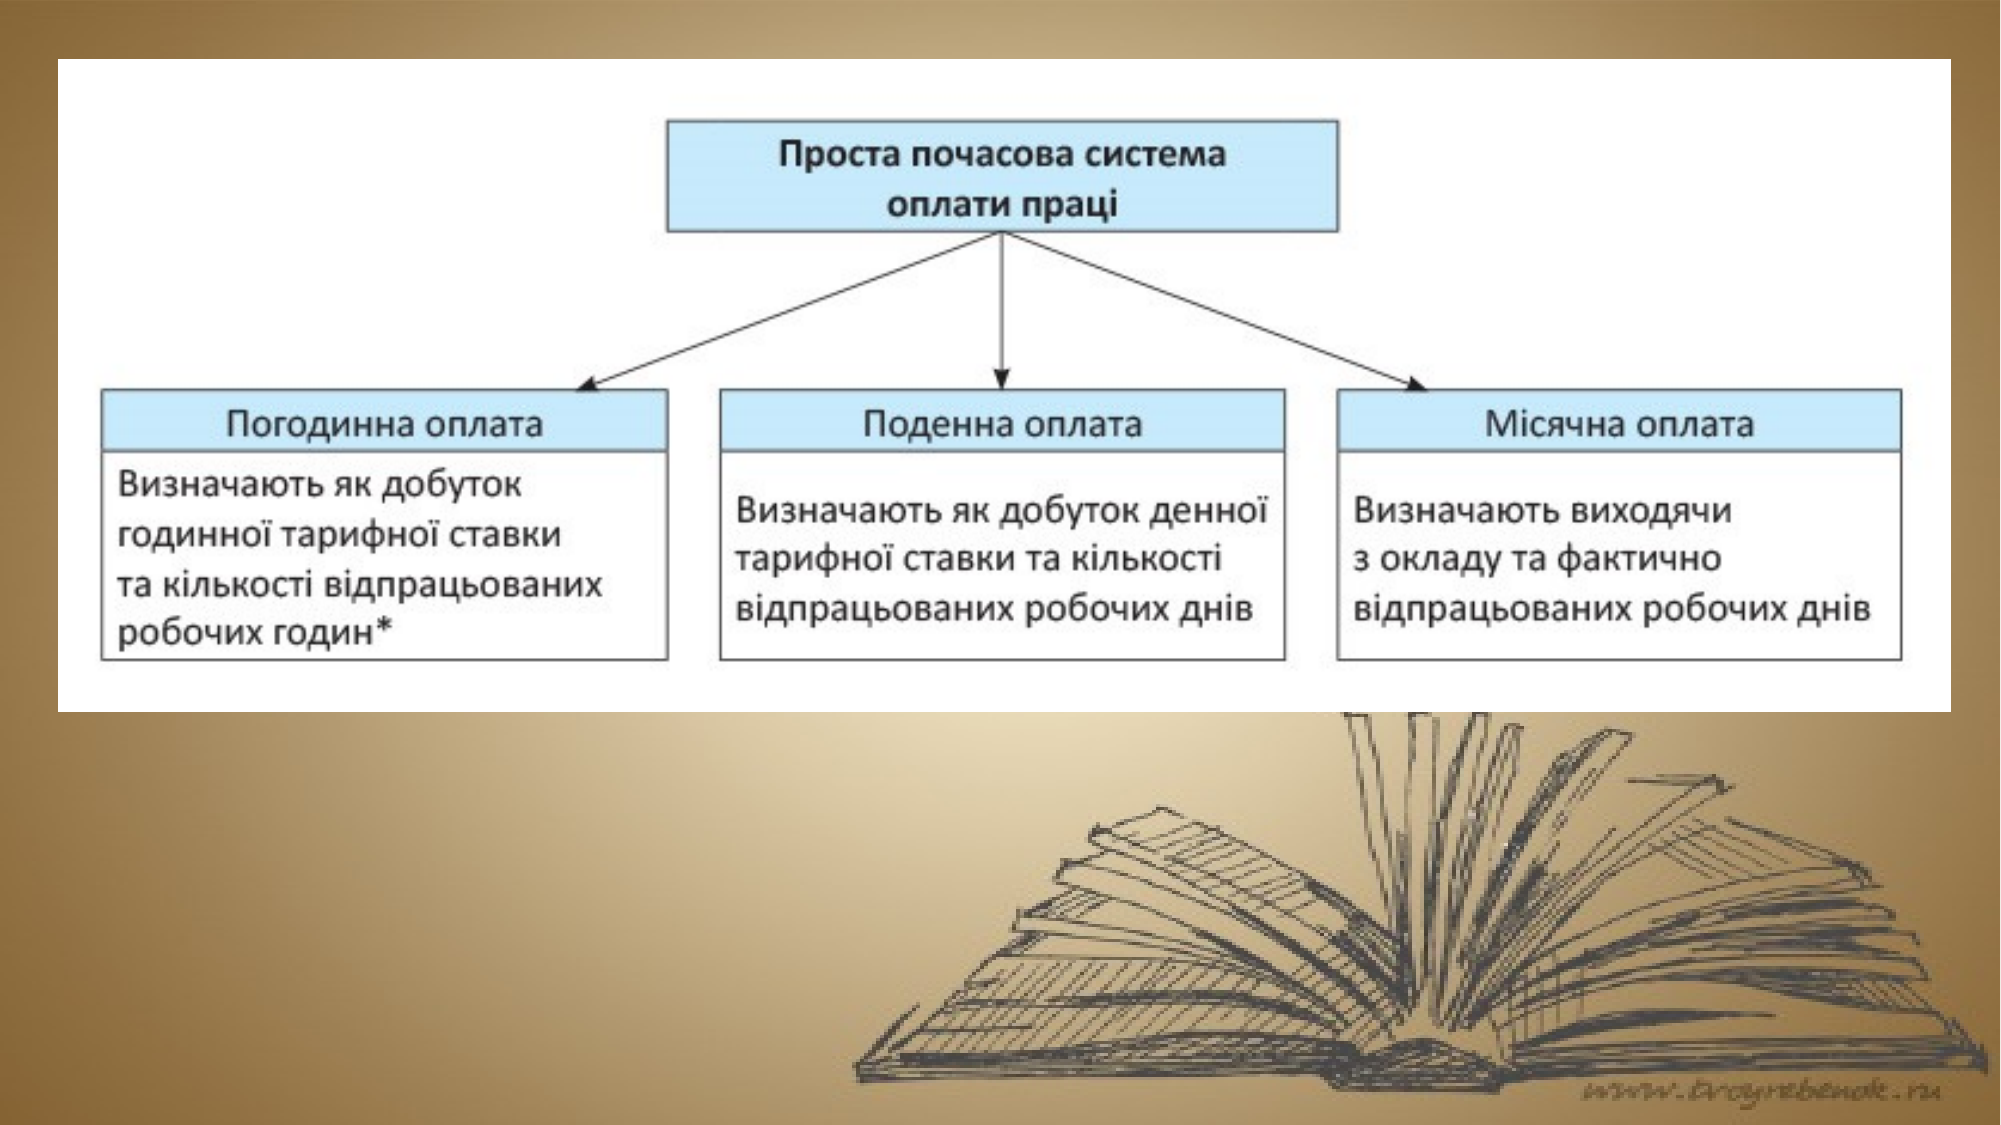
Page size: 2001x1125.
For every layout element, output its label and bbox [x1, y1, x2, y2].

picture [0, 0, 2001, 1125]
list [58, 59, 1951, 712]
